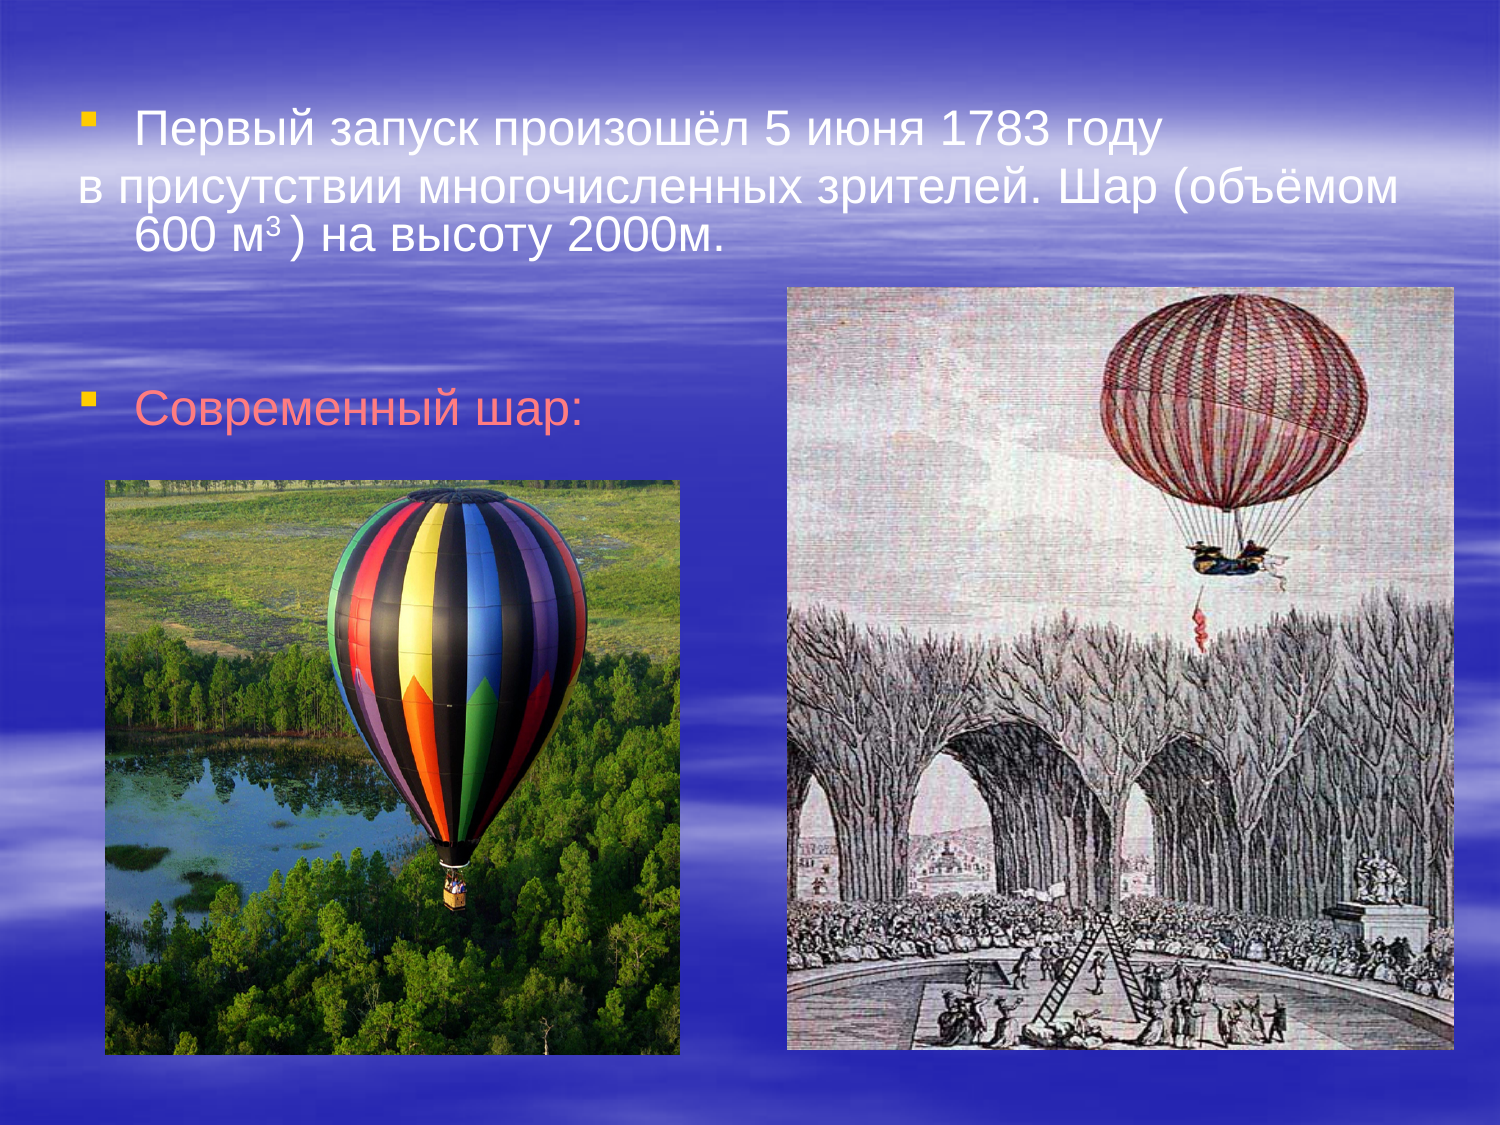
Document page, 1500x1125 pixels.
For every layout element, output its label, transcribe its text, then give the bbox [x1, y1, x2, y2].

picture [105, 480, 680, 1055]
picture [787, 287, 1454, 1051]
list Первый запуск произошёл 5 июня 1783 году в присутствии многочисленных зрителей. Шар (объёмом 600 м3 ) на высоту 2000м. Современный шар: [62, 99, 1464, 813]
